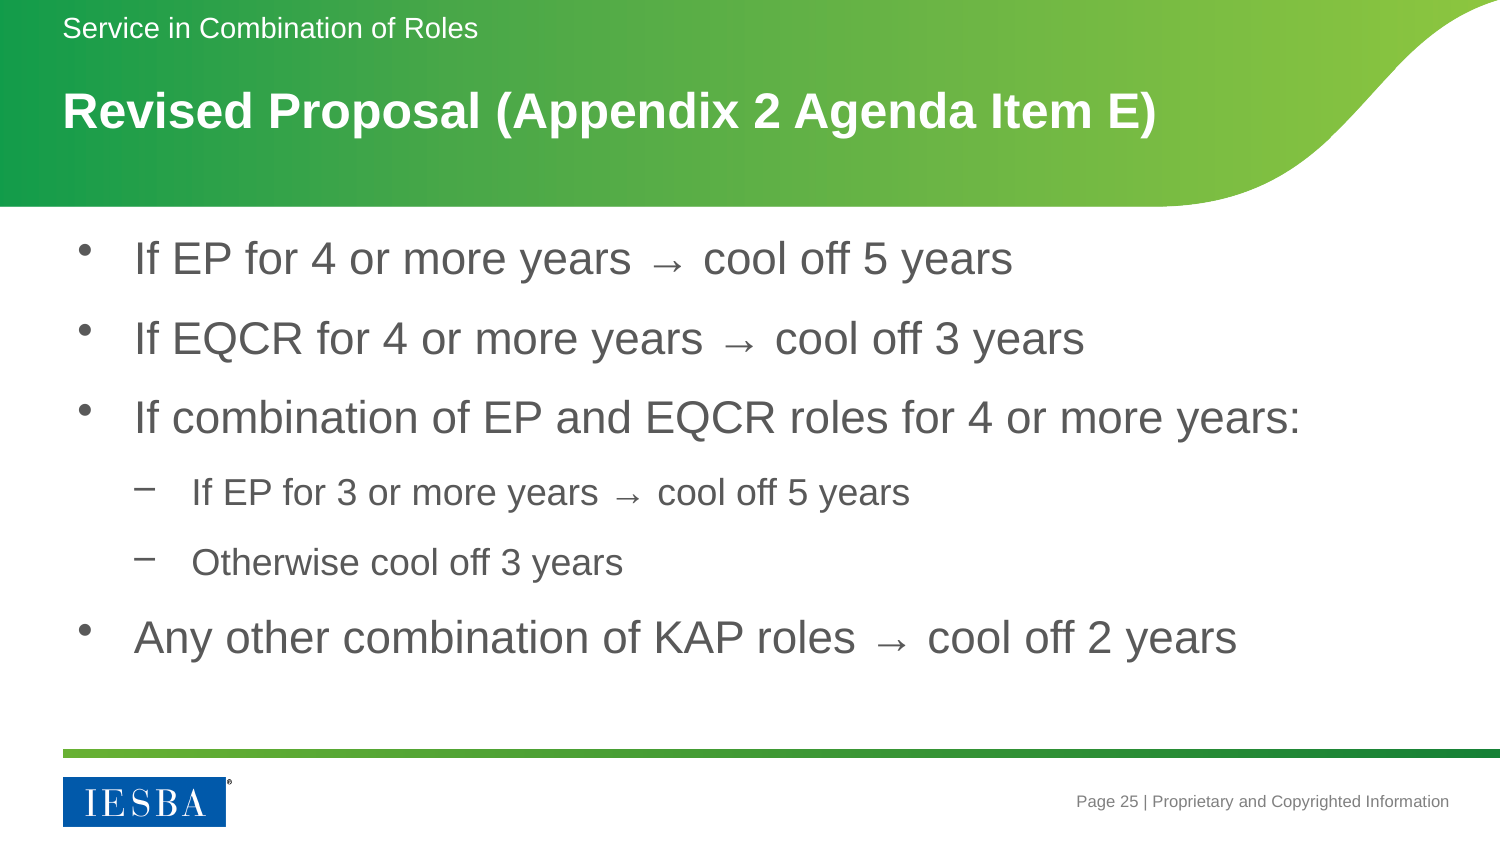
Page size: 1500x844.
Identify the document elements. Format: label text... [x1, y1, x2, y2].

list If EP for 4 or more years → cool off 5 years If EQCR for 4 or more years → cool off 3 years If combination of EP and EQCR roles for 4 or more years: If EP for 3 or more years → cool off 5 years Otherwise cool off 3 years Any other combination of KAP roles → cool off 2 years [62, 220, 1475, 747]
picture [63, 777, 232, 827]
title Revised Proposal (Appendix 2 Agenda Item E) [62, 75, 1413, 142]
picture [0, 0, 1500, 207]
subtitle Service in Combination of Roles [62, 9, 500, 38]
